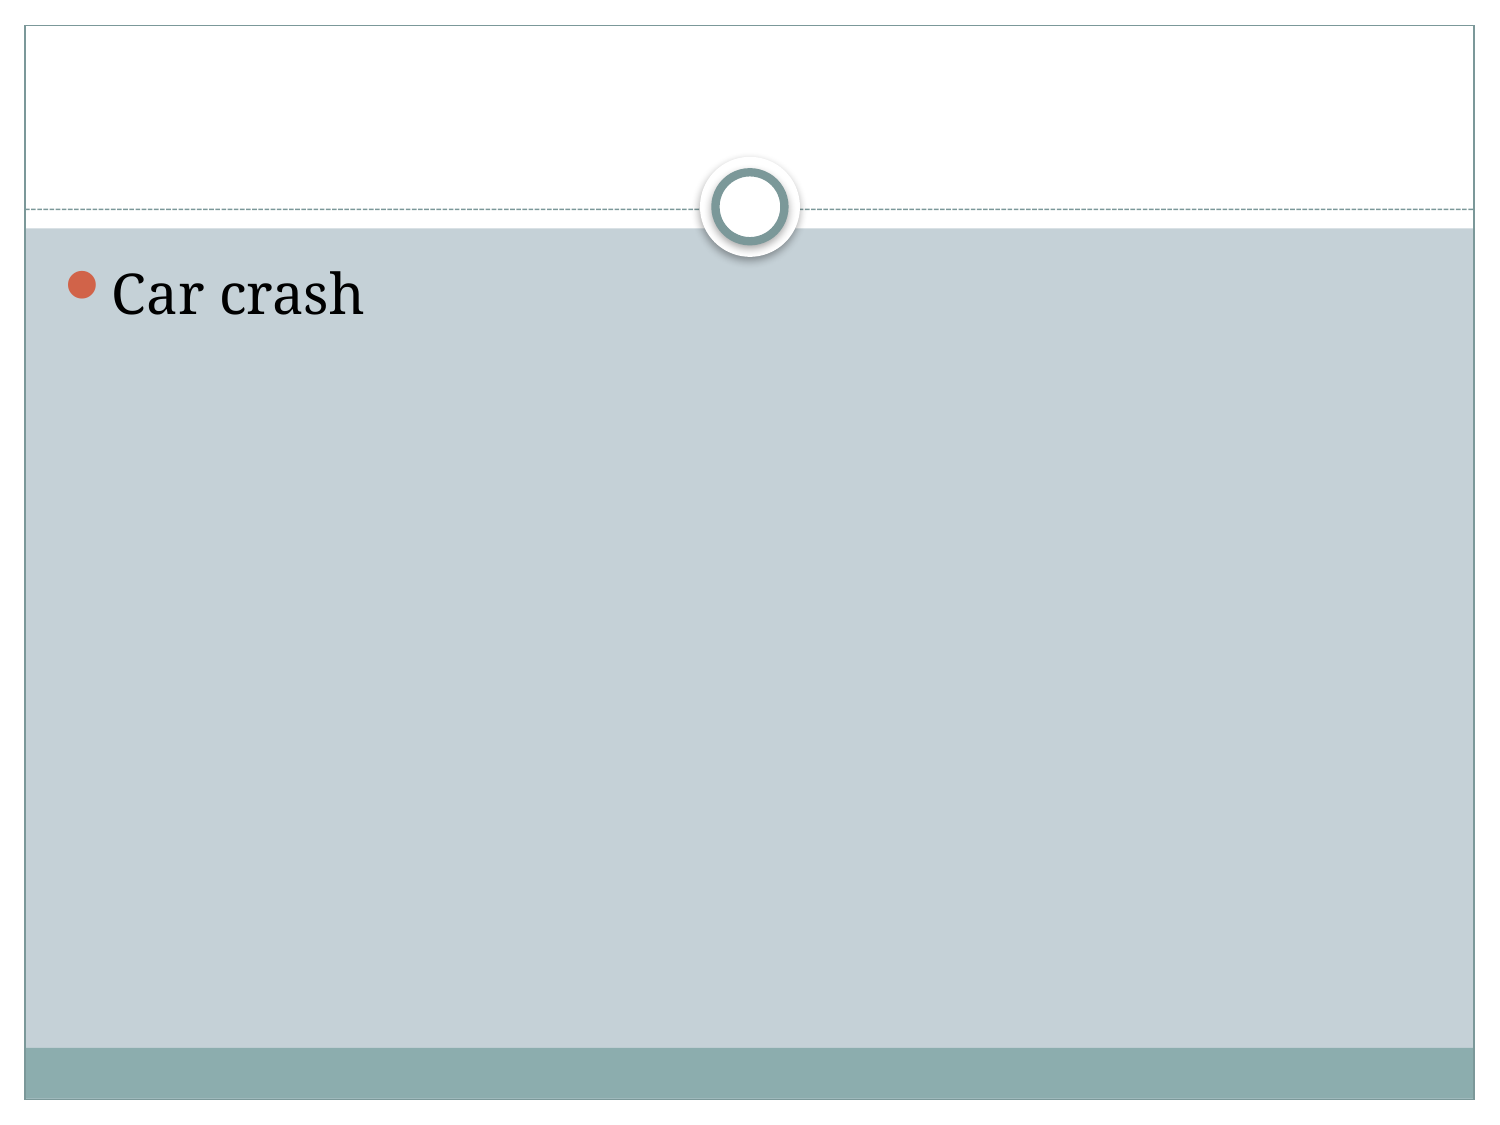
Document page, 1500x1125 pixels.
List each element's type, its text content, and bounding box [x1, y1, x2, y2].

list Car crash [49, 250, 1445, 1001]
